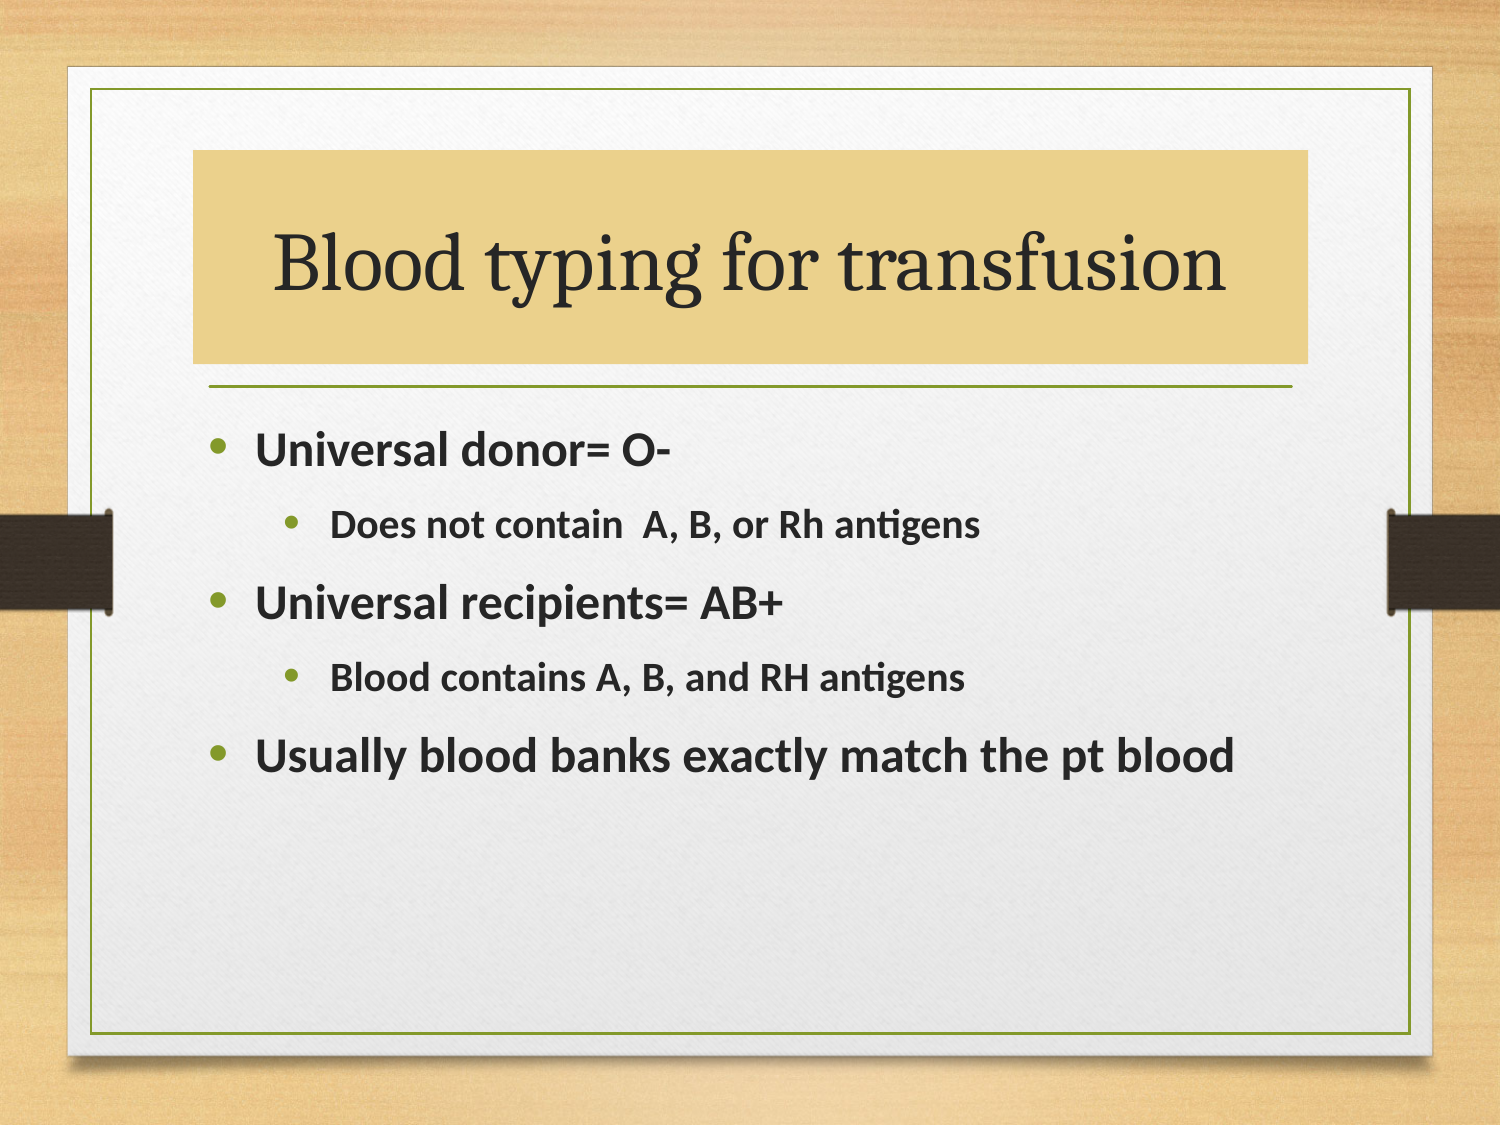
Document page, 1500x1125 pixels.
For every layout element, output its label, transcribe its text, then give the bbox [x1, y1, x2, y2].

picture [0, 0, 1500, 1125]
title Blood typing for transfusion [193, 150, 1309, 365]
list Universal donor= O- Does not contain A, B, or Rh antigens Universal recipients= AB+ Blood contains A, B, and RH antigens Usually blood banks exactly match the pt blood [193, 408, 1309, 974]
